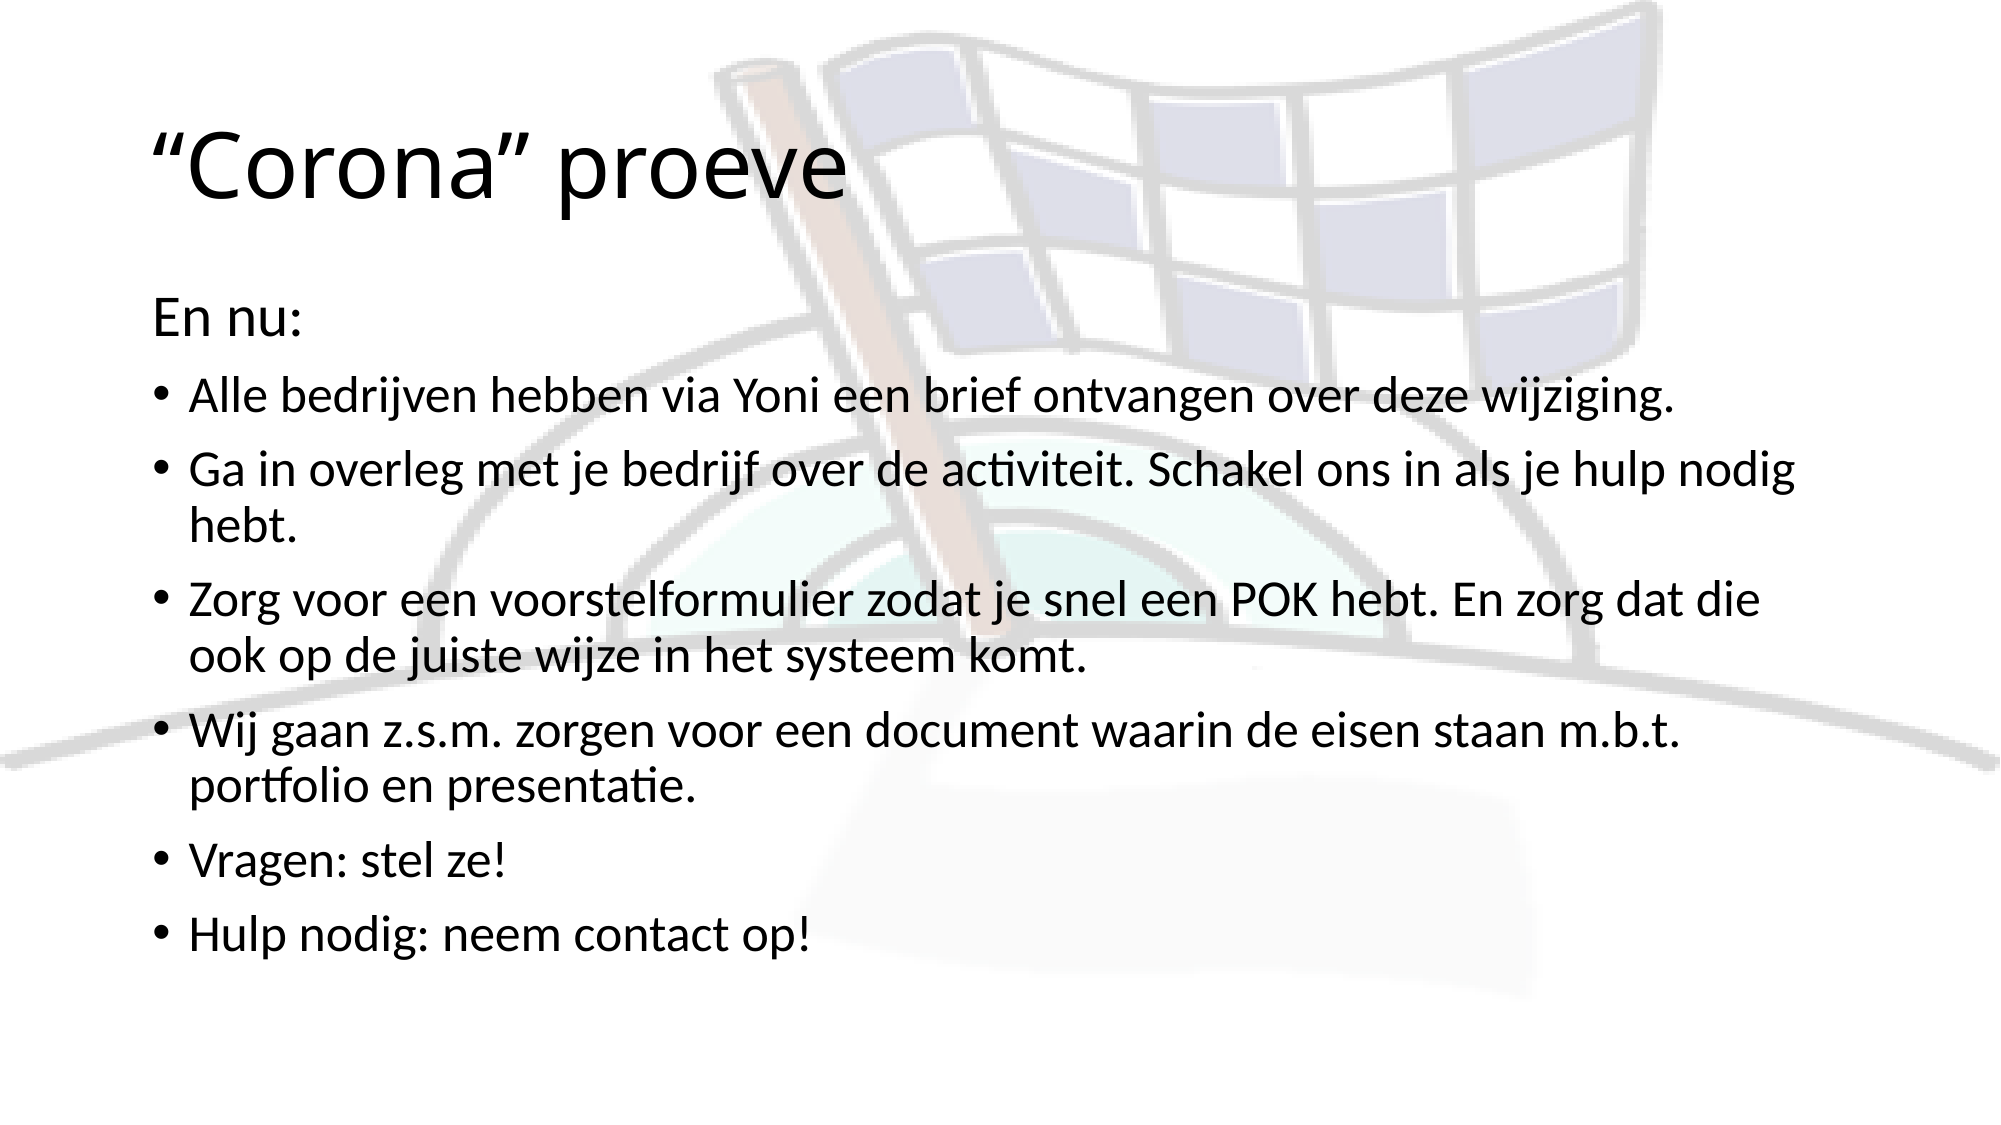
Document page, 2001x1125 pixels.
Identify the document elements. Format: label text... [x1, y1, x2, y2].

list En nu: Alle bedrijven hebben via Yoni een brief ontvangen over deze wijziging. Ga in overleg met je bedrijf over de activiteit. Schakel ons in als je hulp nodig hebt. Zorg voor een voorstelformulier zodat je snel een POK hebt. En zorg dat die ook op de juiste wijze in het systeem komt. Wij gaan z.s.m. zorgen voor een document waarin de eisen staan m.b.t. portfolio en presentatie. Vragen: stel ze! Hulp nodig: neem contact op! [137, 277, 1863, 972]
title “Corona” proeve [137, 59, 1863, 277]
